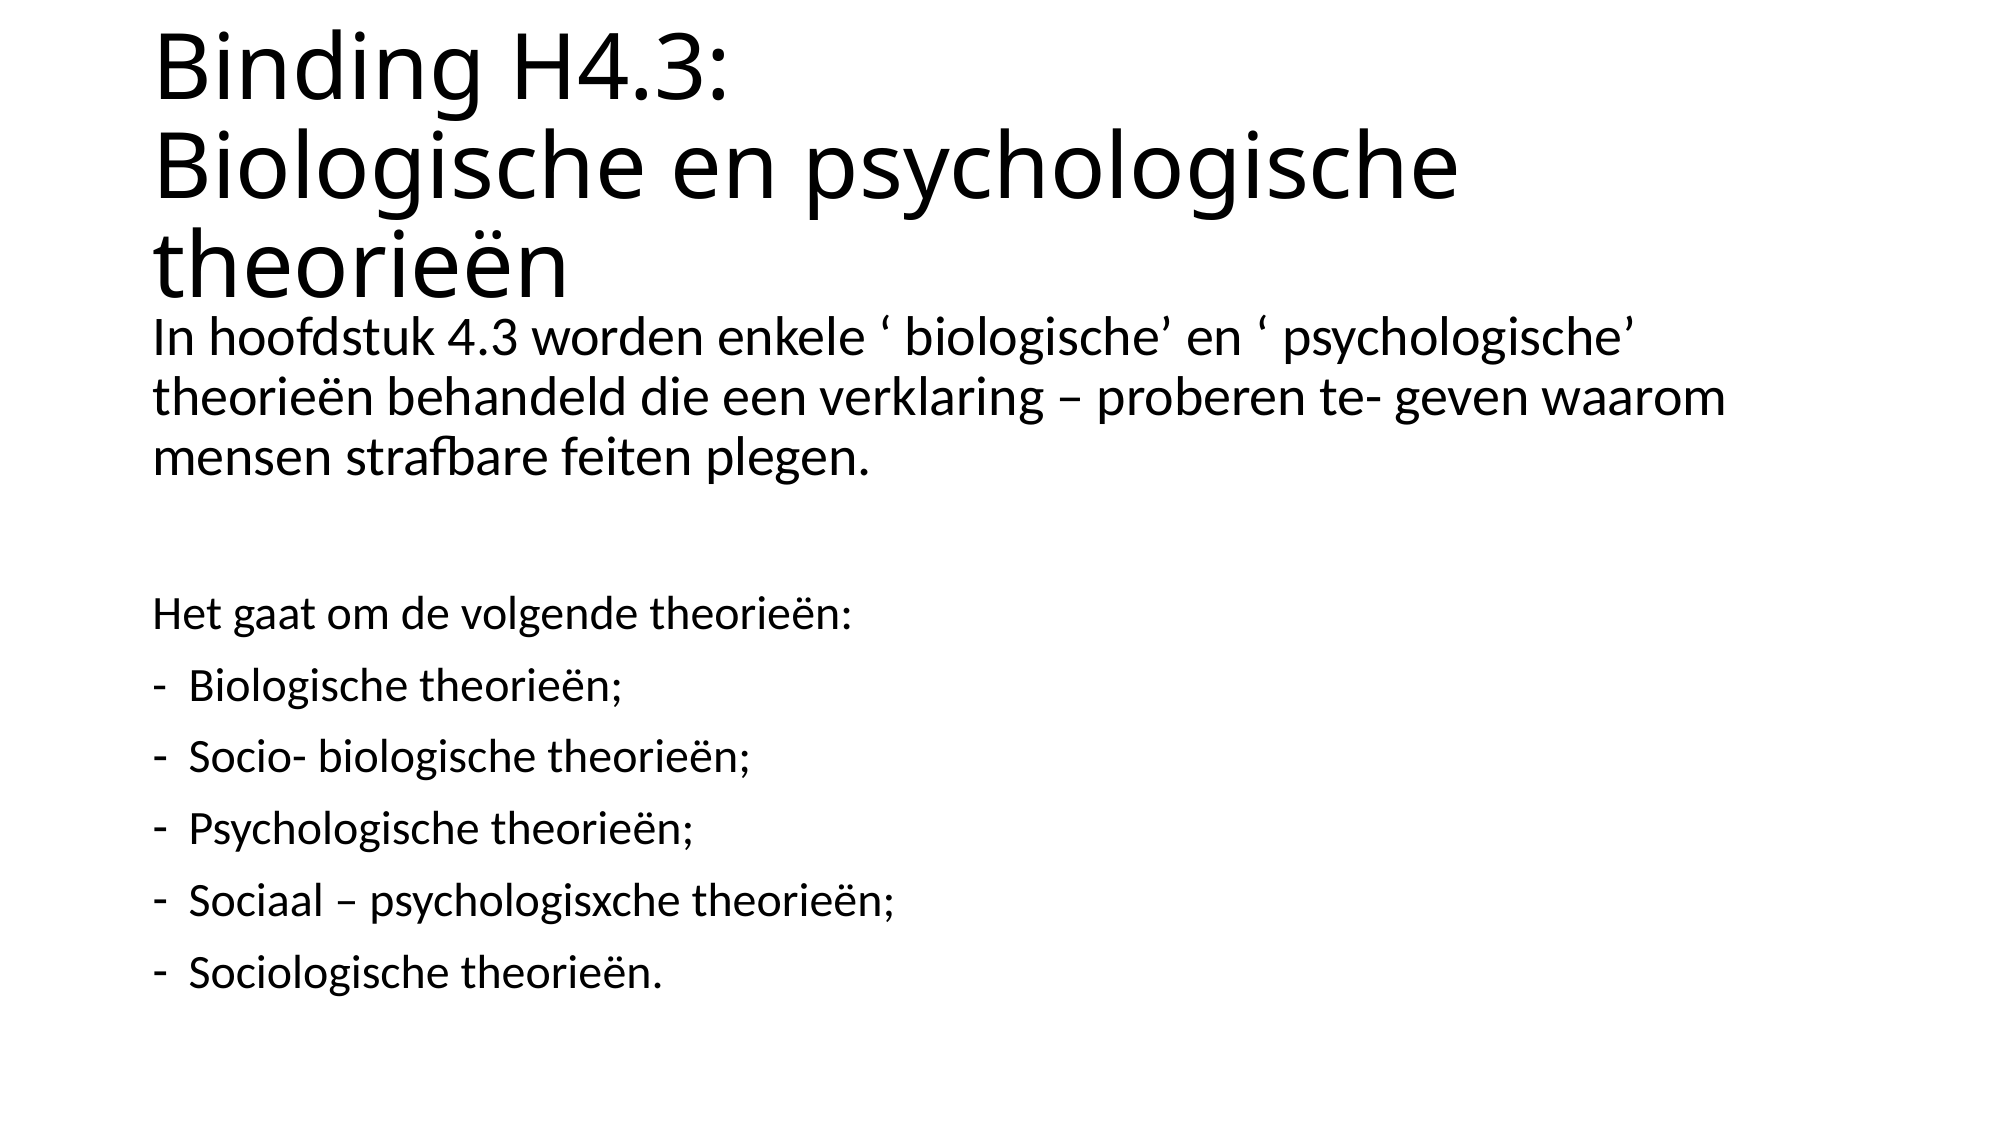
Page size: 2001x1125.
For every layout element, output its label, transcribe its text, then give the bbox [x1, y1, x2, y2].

title Binding H4.3: Biologische en psychologische theorieën [137, 59, 1863, 278]
list In hoofdstuk 4.3 worden enkele ‘ biologische’ en ‘ psychologische’ theorieën behandeld die een verklaring – proberen te- geven waarom mensen strafbare feiten plegen. Het gaat om de volgende theorieën: - Biologische theorieën; Socio- biologische theorieën; Psychologische theorieën; Sociaal – psychologisxche theorieën; Sociologische theorieën. [137, 299, 1863, 1014]
